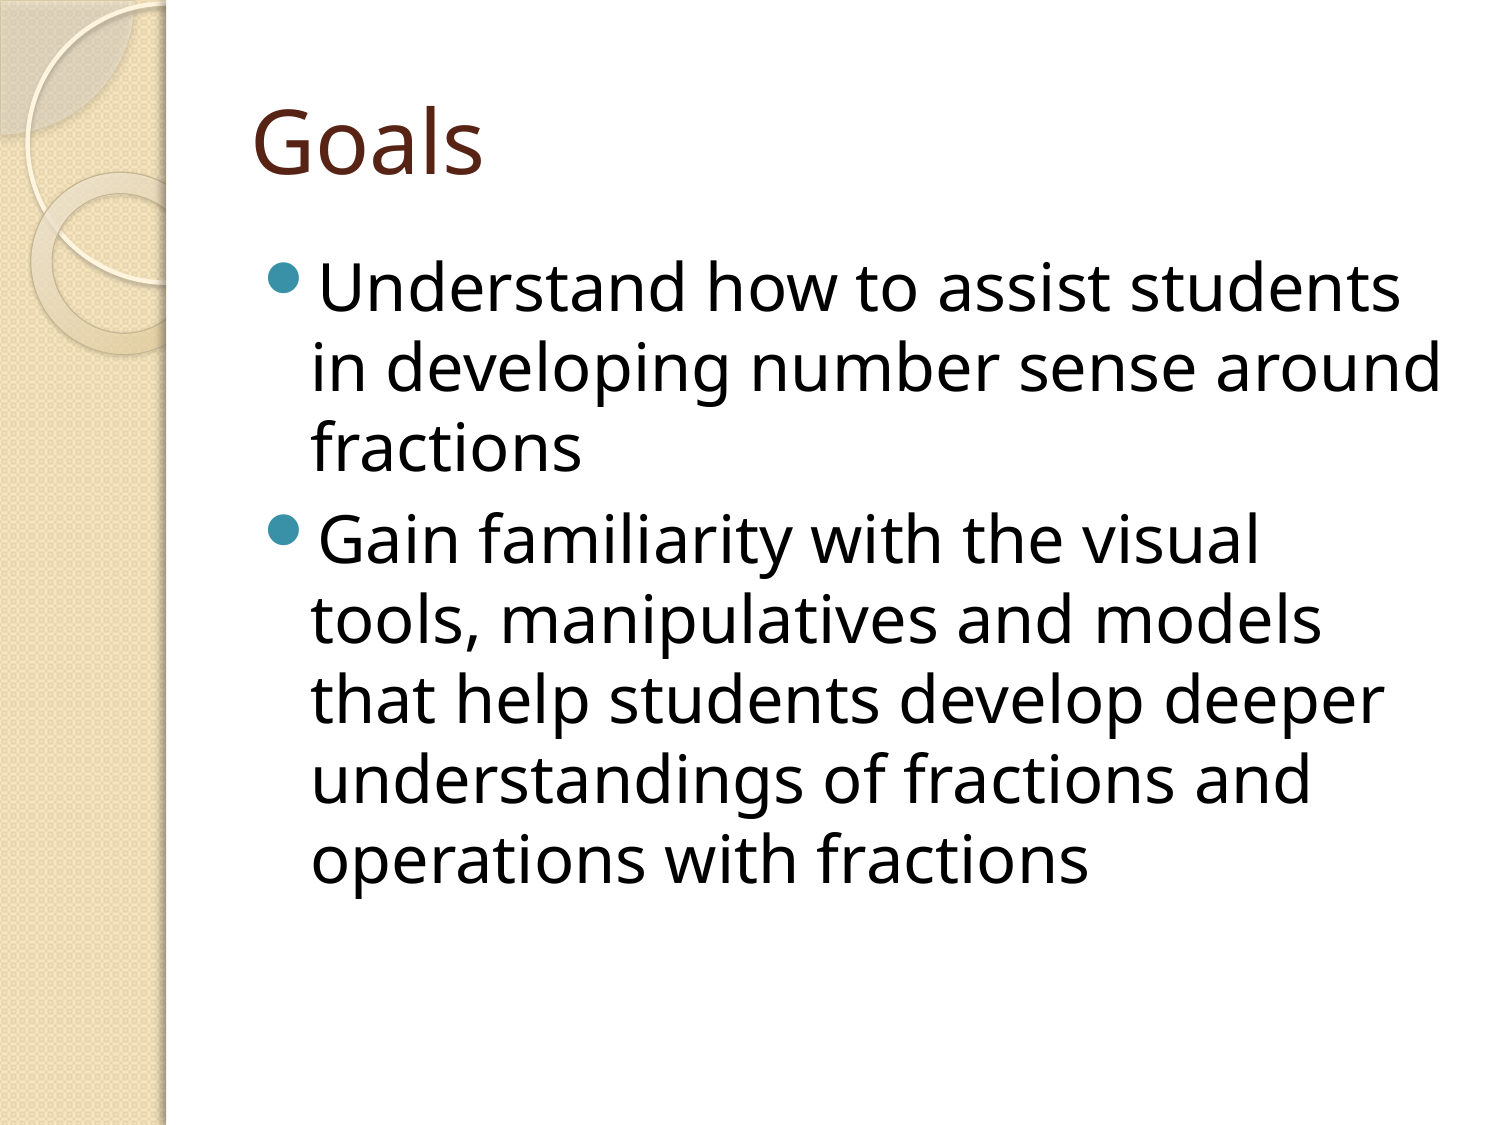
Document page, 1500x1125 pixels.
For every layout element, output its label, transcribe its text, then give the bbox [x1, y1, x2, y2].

list Understand how to assist students in developing number sense around fractions Gain familiarity with the visual tools, manipulatives and models that help students develop deeper understandings of fractions and operations with fractions [235, 237, 1466, 1025]
title Goals [235, 45, 1466, 233]
